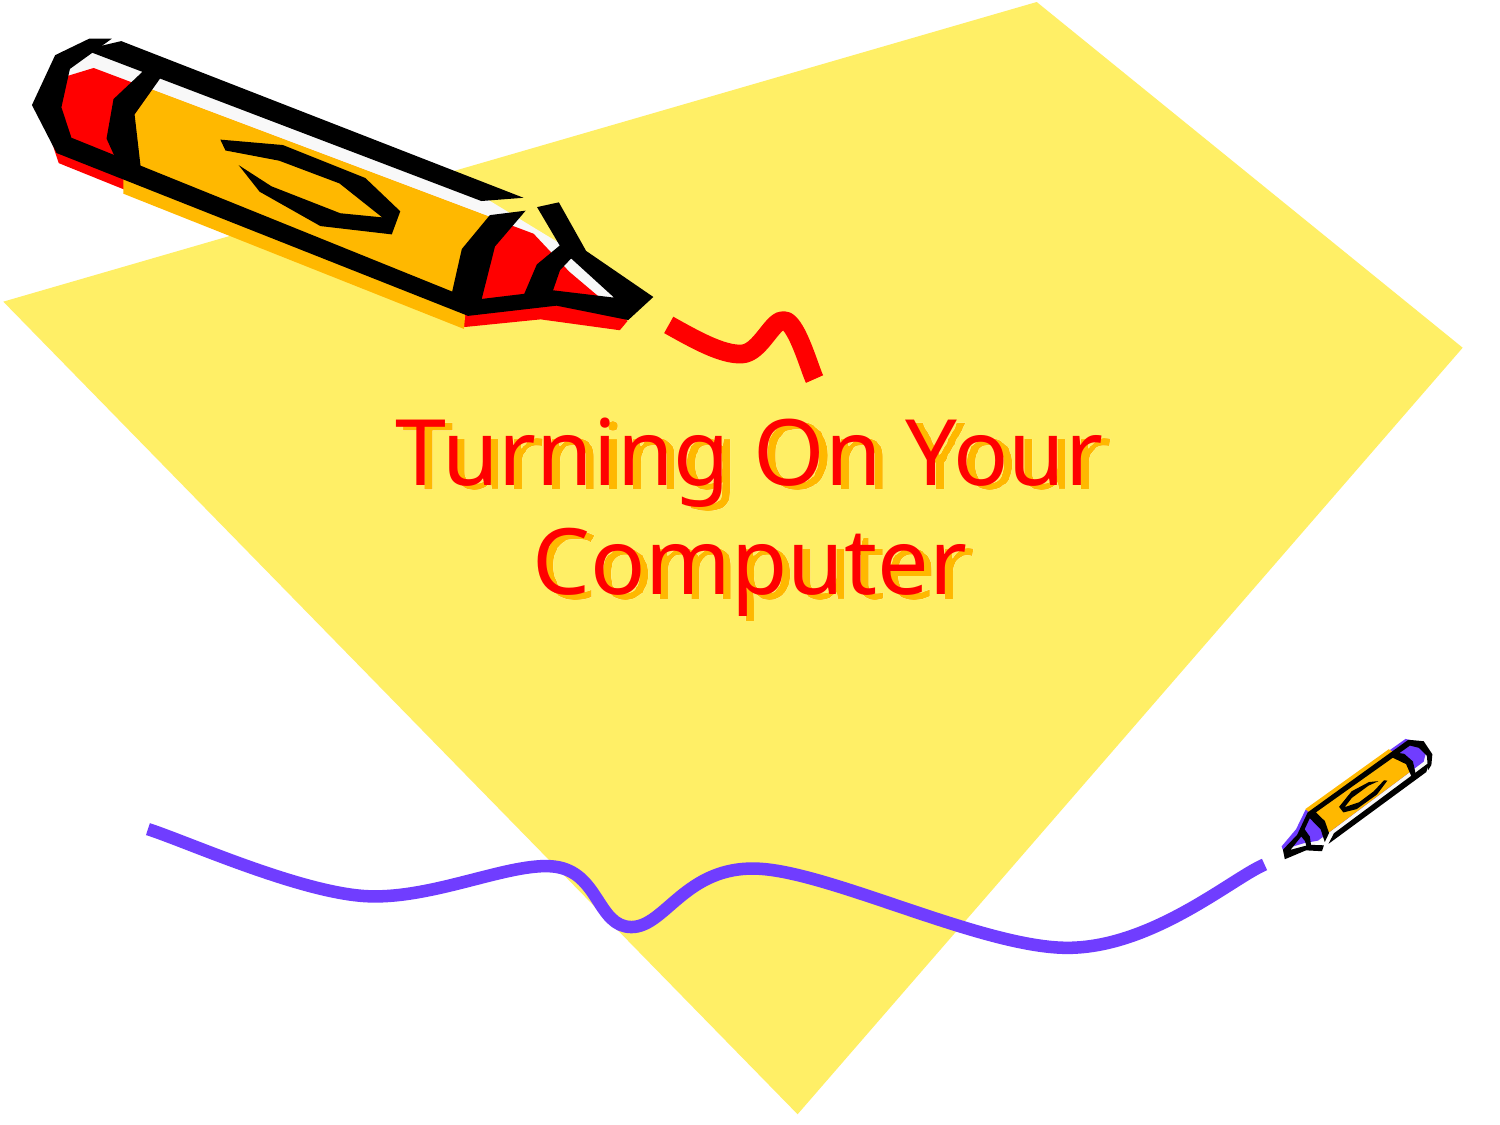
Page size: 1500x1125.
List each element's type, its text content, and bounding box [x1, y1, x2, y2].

title Turning On Your Computer [224, 247, 1276, 622]
